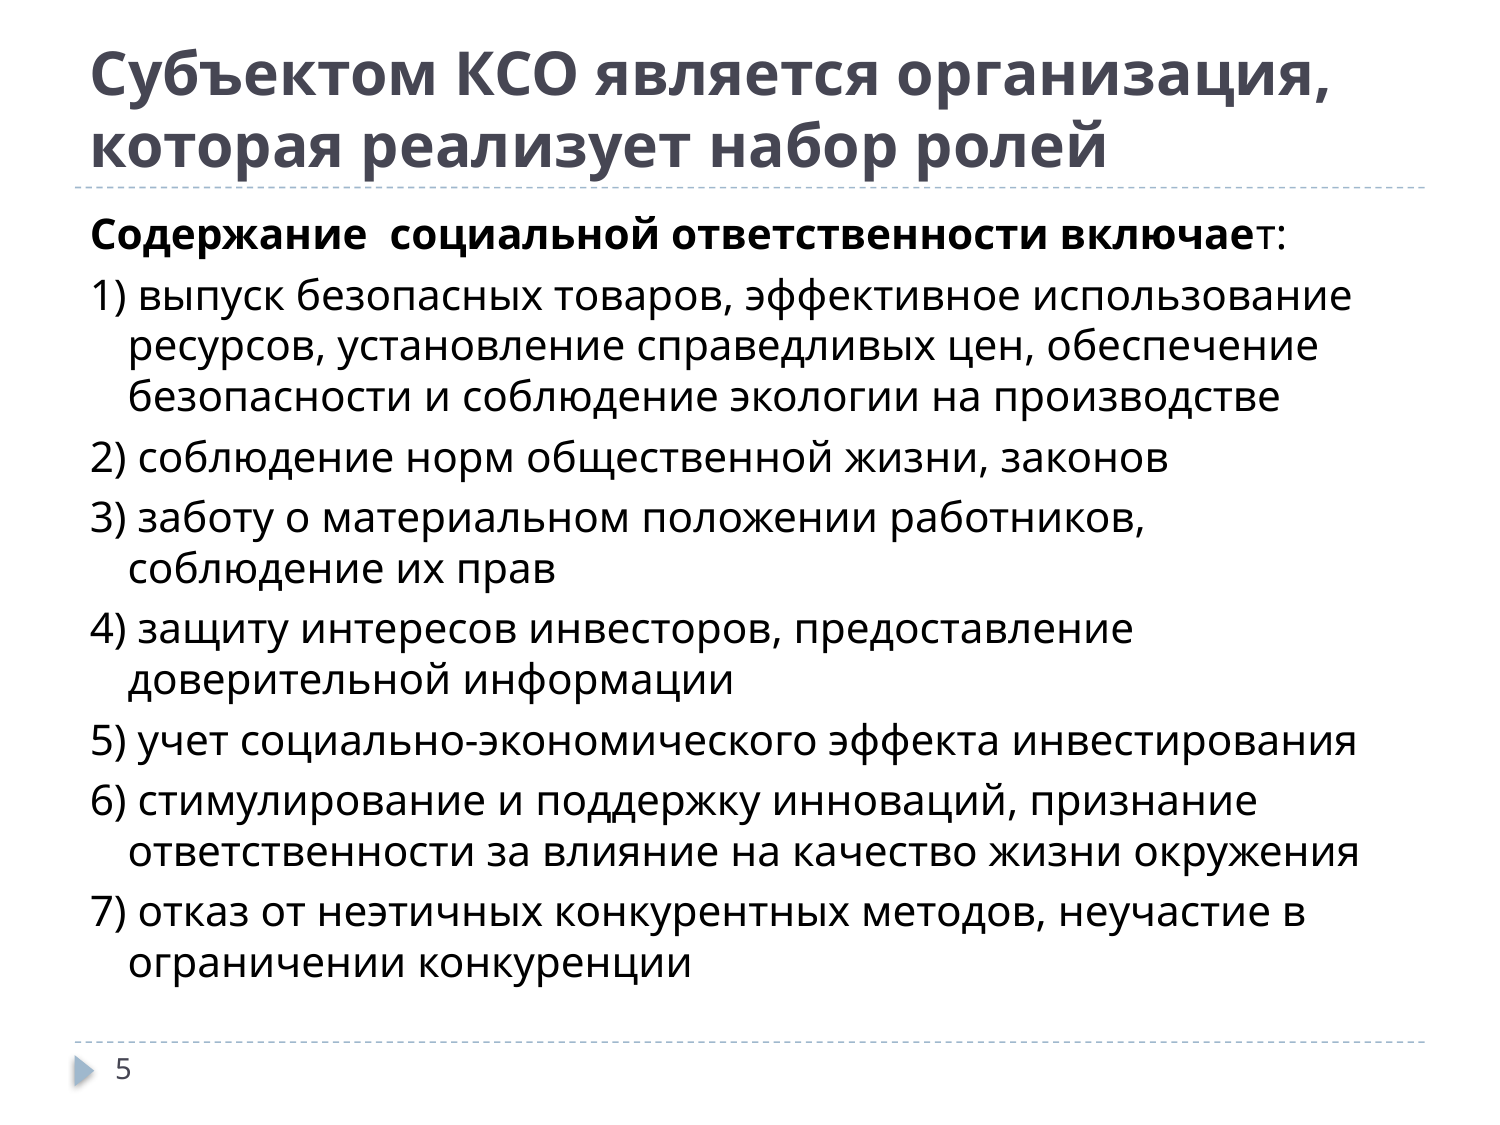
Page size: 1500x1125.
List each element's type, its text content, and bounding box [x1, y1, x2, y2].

slide_number 5 [100, 1042, 426, 1103]
title Субъектом КСО является организация, которая реализует набор ролей [75, 24, 1425, 188]
list Содержание социальной ответственности включает: 1) выпуск безопасных товаров, эффективное использование ресурсов, установление справедливых цен, обеспечение безопасности и соблюдение экологии на производстве 2) соблюдение норм общественной жизни, законов 3) заботу о материальном положении работников, соблюдение их прав 4) защиту интересов инвесторов, предоставление доверительной информации 5) учет социально-экономического эффекта инвестирования 6) стимулирование и поддержку инноваций, признание ответственности за влияние на качество жизни окружения 7) отказ от неэтичных конкурентных методов, неучастие в ограничении конкуренции [75, 200, 1425, 1010]
